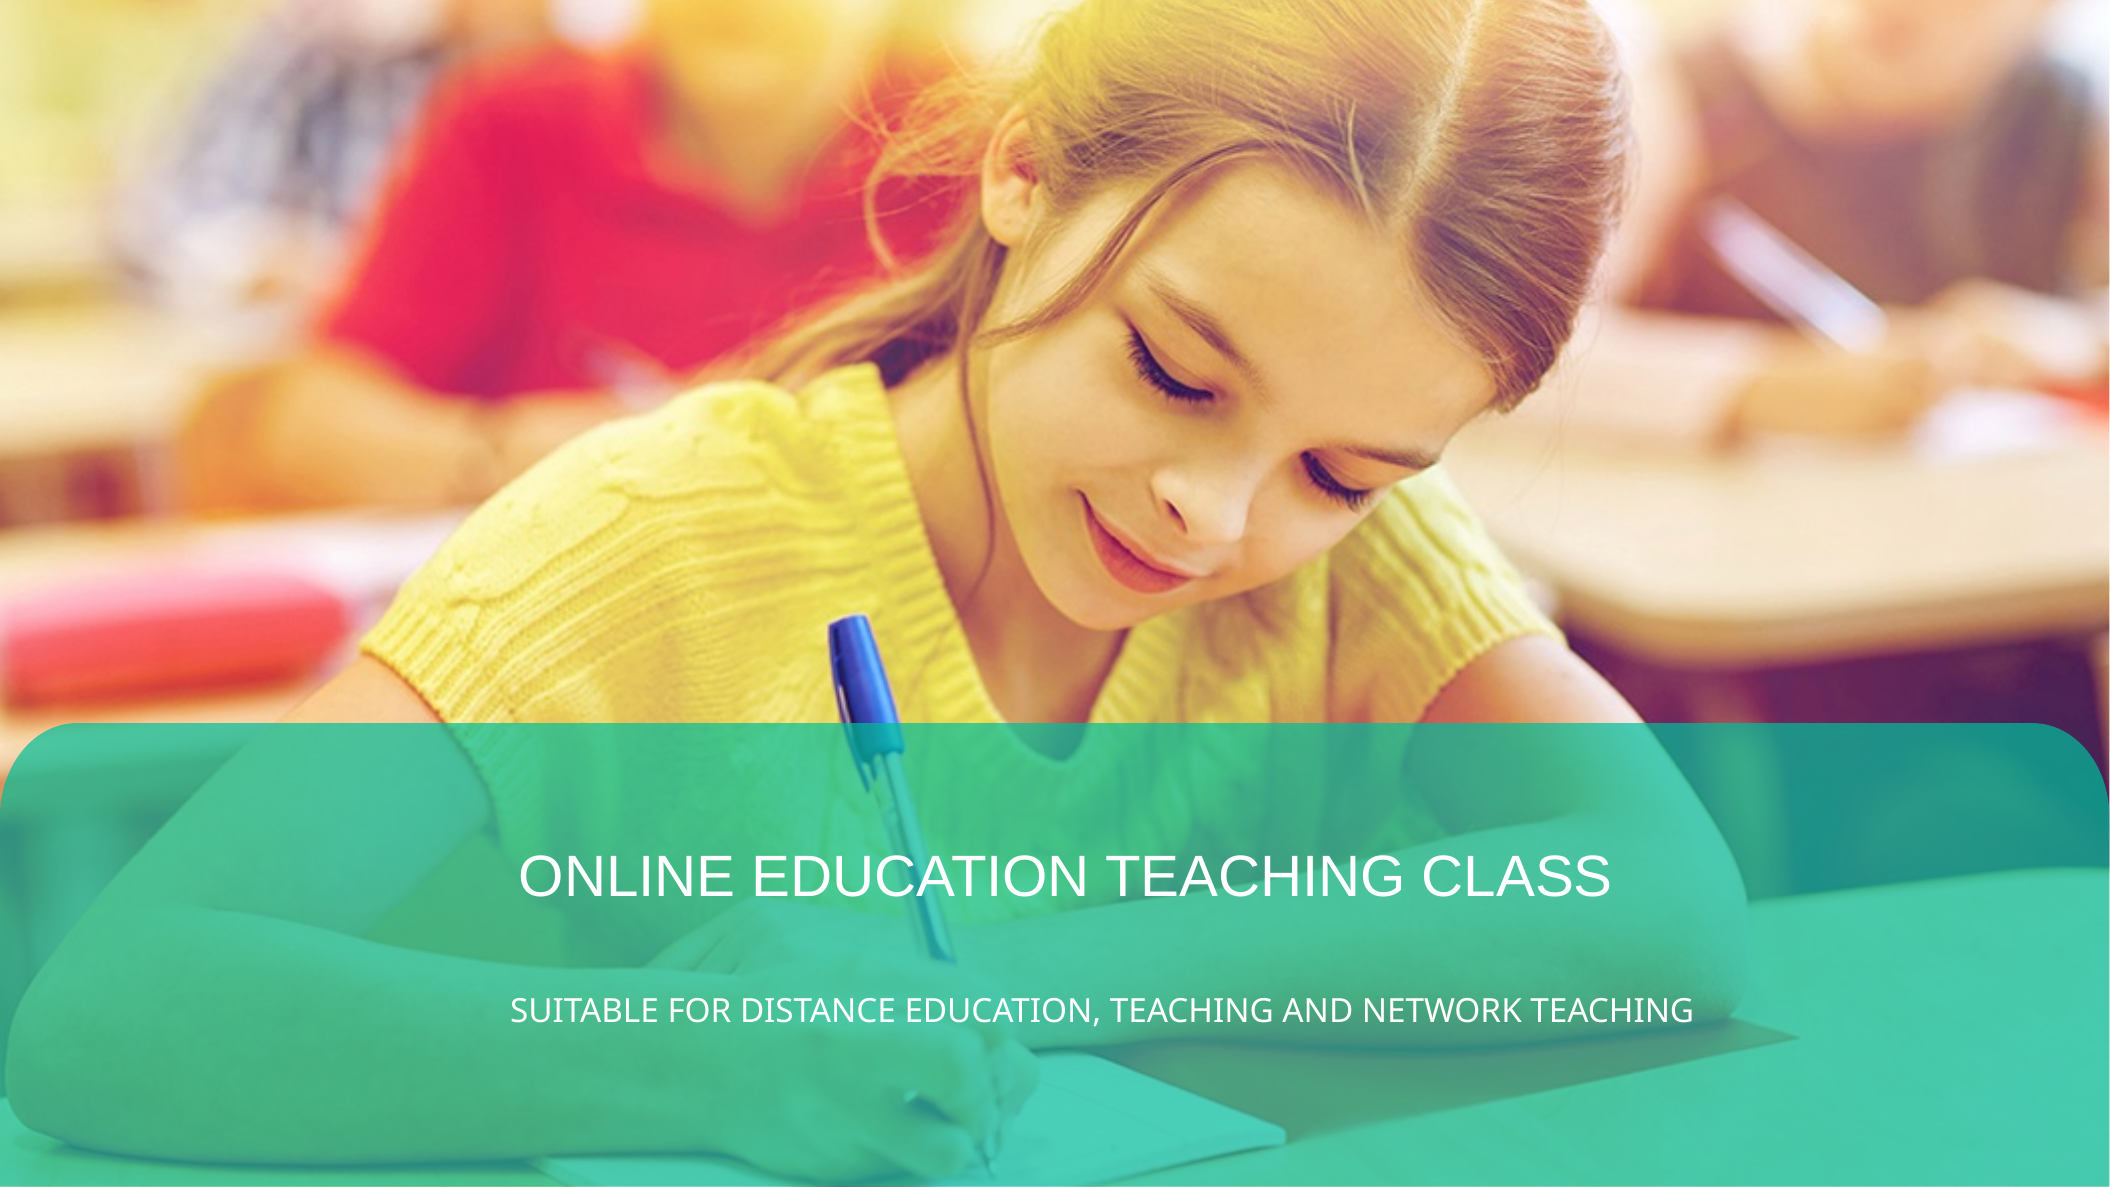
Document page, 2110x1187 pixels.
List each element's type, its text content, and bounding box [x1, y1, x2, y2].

text_box ONLINE EDUCATION TEACHING CLASS [469, 830, 1663, 916]
text_box Suitable for distance education, teaching and network teaching [429, 981, 1777, 1036]
text_box [0, 0, 2110, 798]
text_box [0, 722, 2110, 1187]
